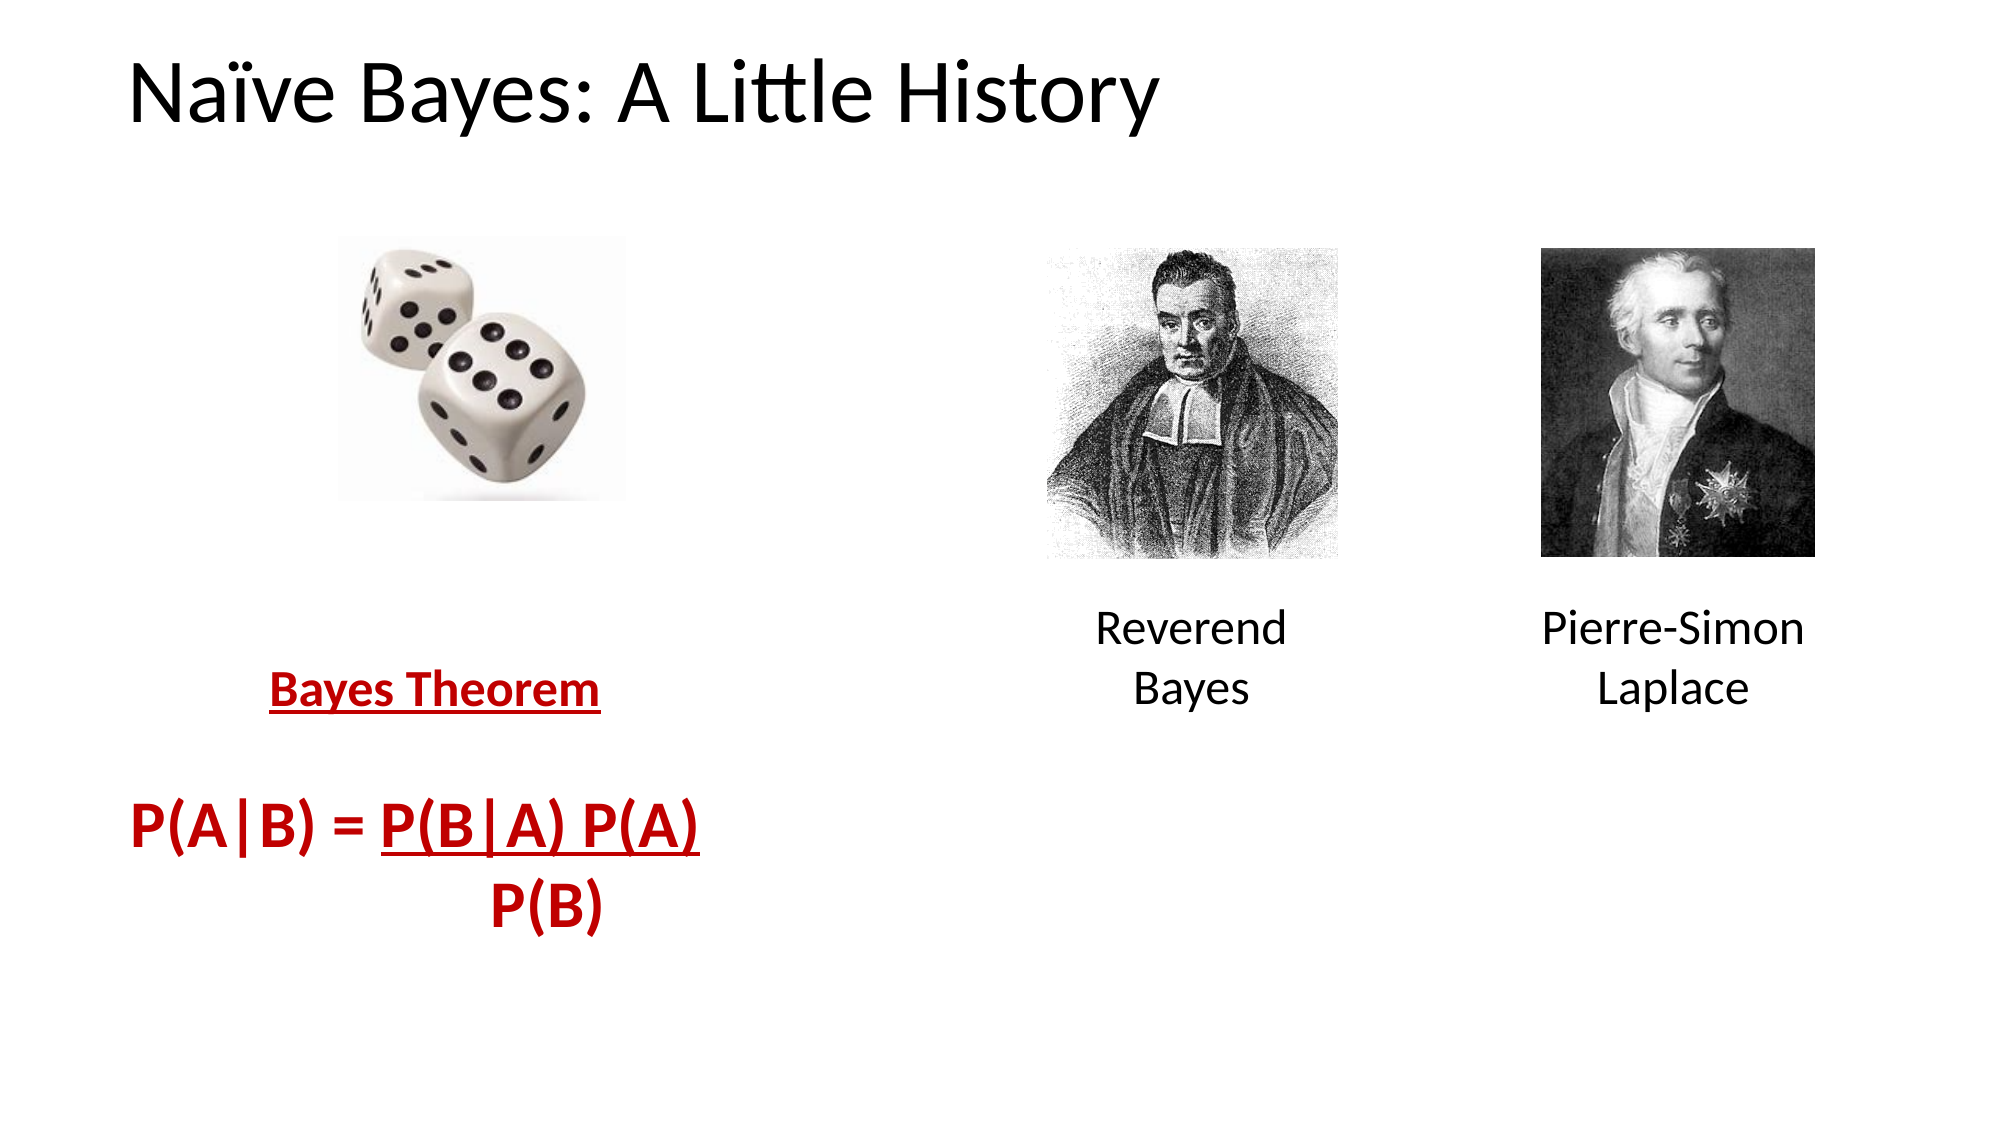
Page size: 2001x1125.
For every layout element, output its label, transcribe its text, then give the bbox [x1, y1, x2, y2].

text_box Bayes Theorem [254, 647, 730, 725]
picture [1541, 248, 1815, 557]
picture [338, 236, 626, 501]
text_box Naïve Bayes: A Little History [112, 23, 1542, 149]
picture [1047, 248, 1338, 559]
text_box P(A|B) = P(B|A) P(A) P(B) [116, 773, 775, 948]
text_box Reverend Bayes [1047, 586, 1335, 722]
text_box Pierre-Simon Laplace [1486, 586, 1861, 722]
